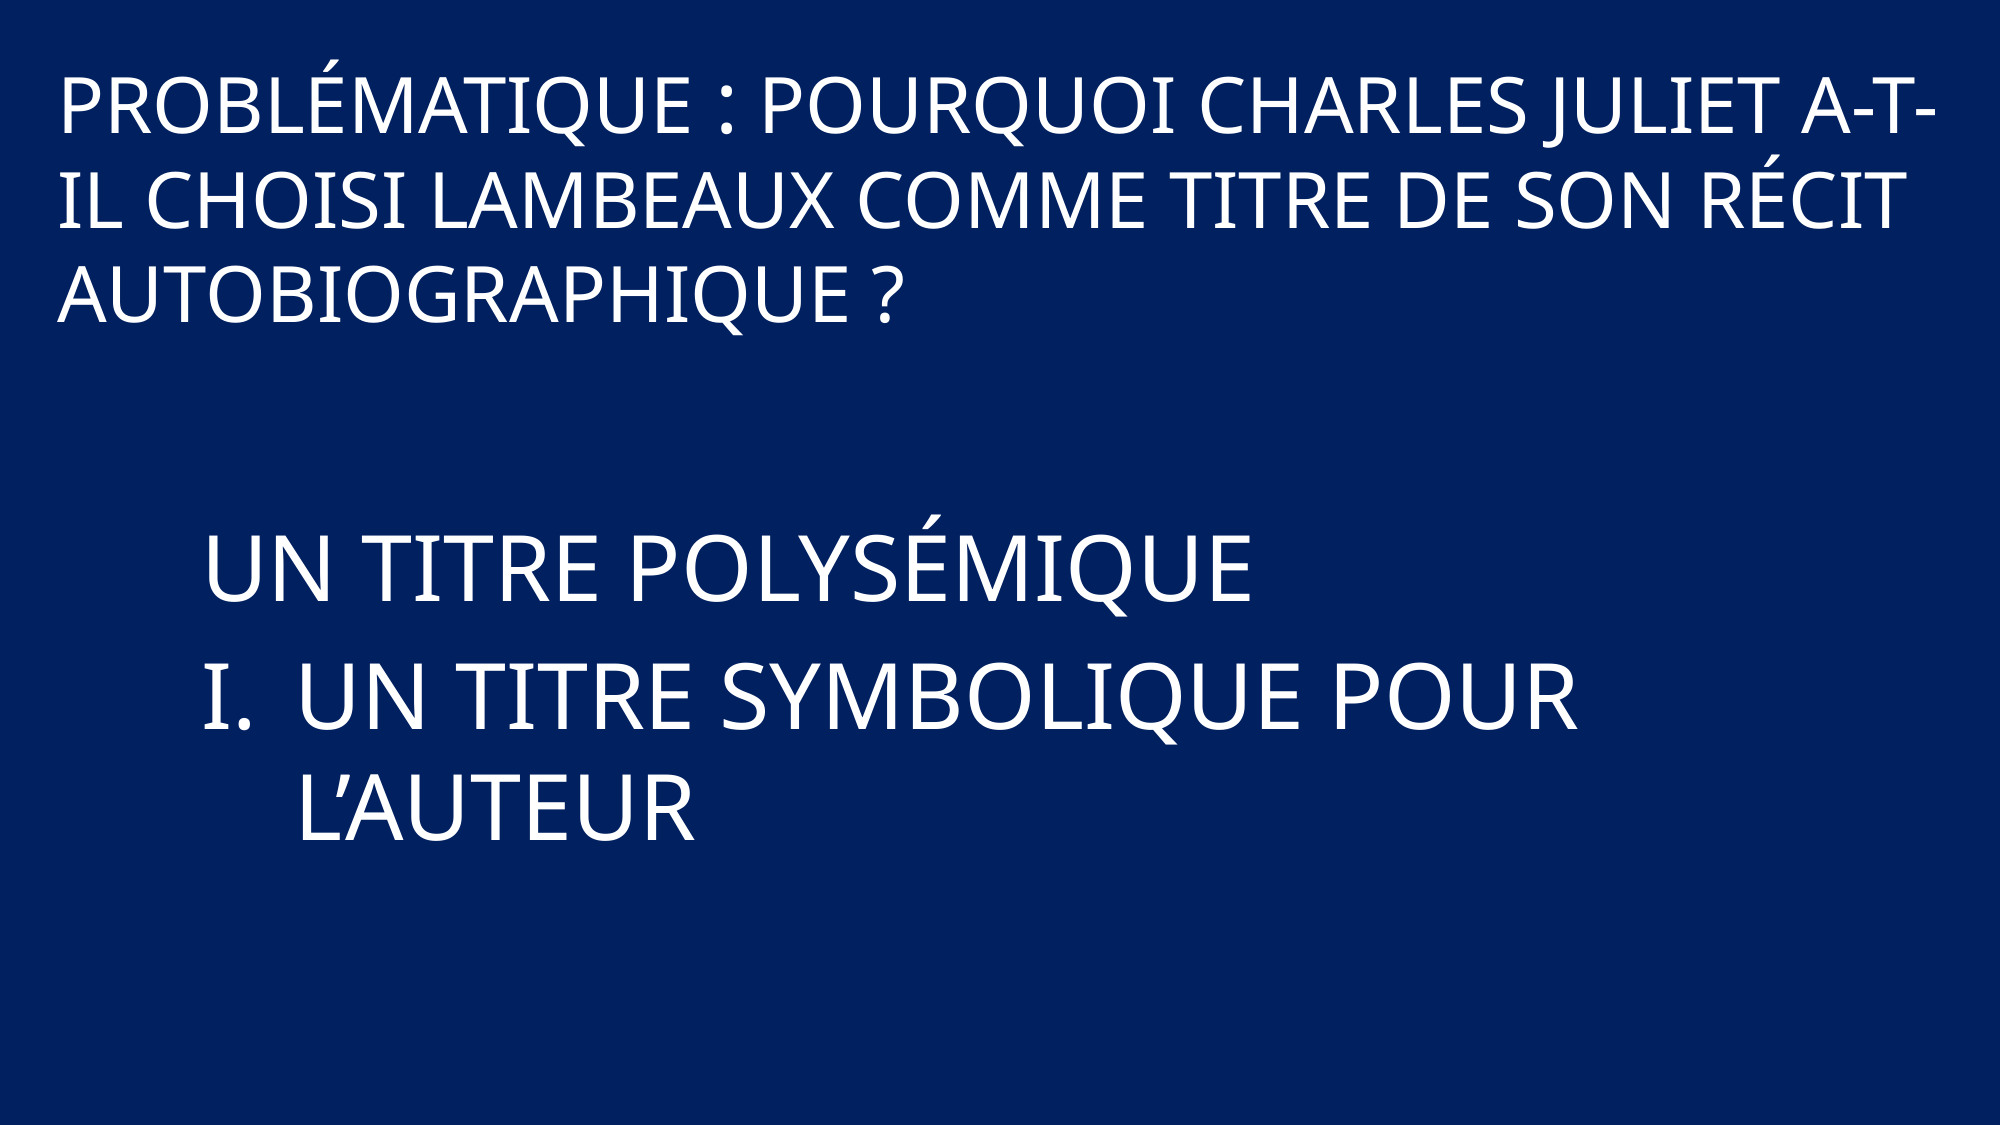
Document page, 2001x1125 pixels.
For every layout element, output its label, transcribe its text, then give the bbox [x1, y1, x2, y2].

list Un titre polysémique Un titre symbolique pour l’auteur [186, 502, 1814, 992]
title Problématique : Pourquoi Charles Juliet a-t-il choisi Lambeaux comme titre de son récit autobiographique ? [42, 36, 1963, 349]
